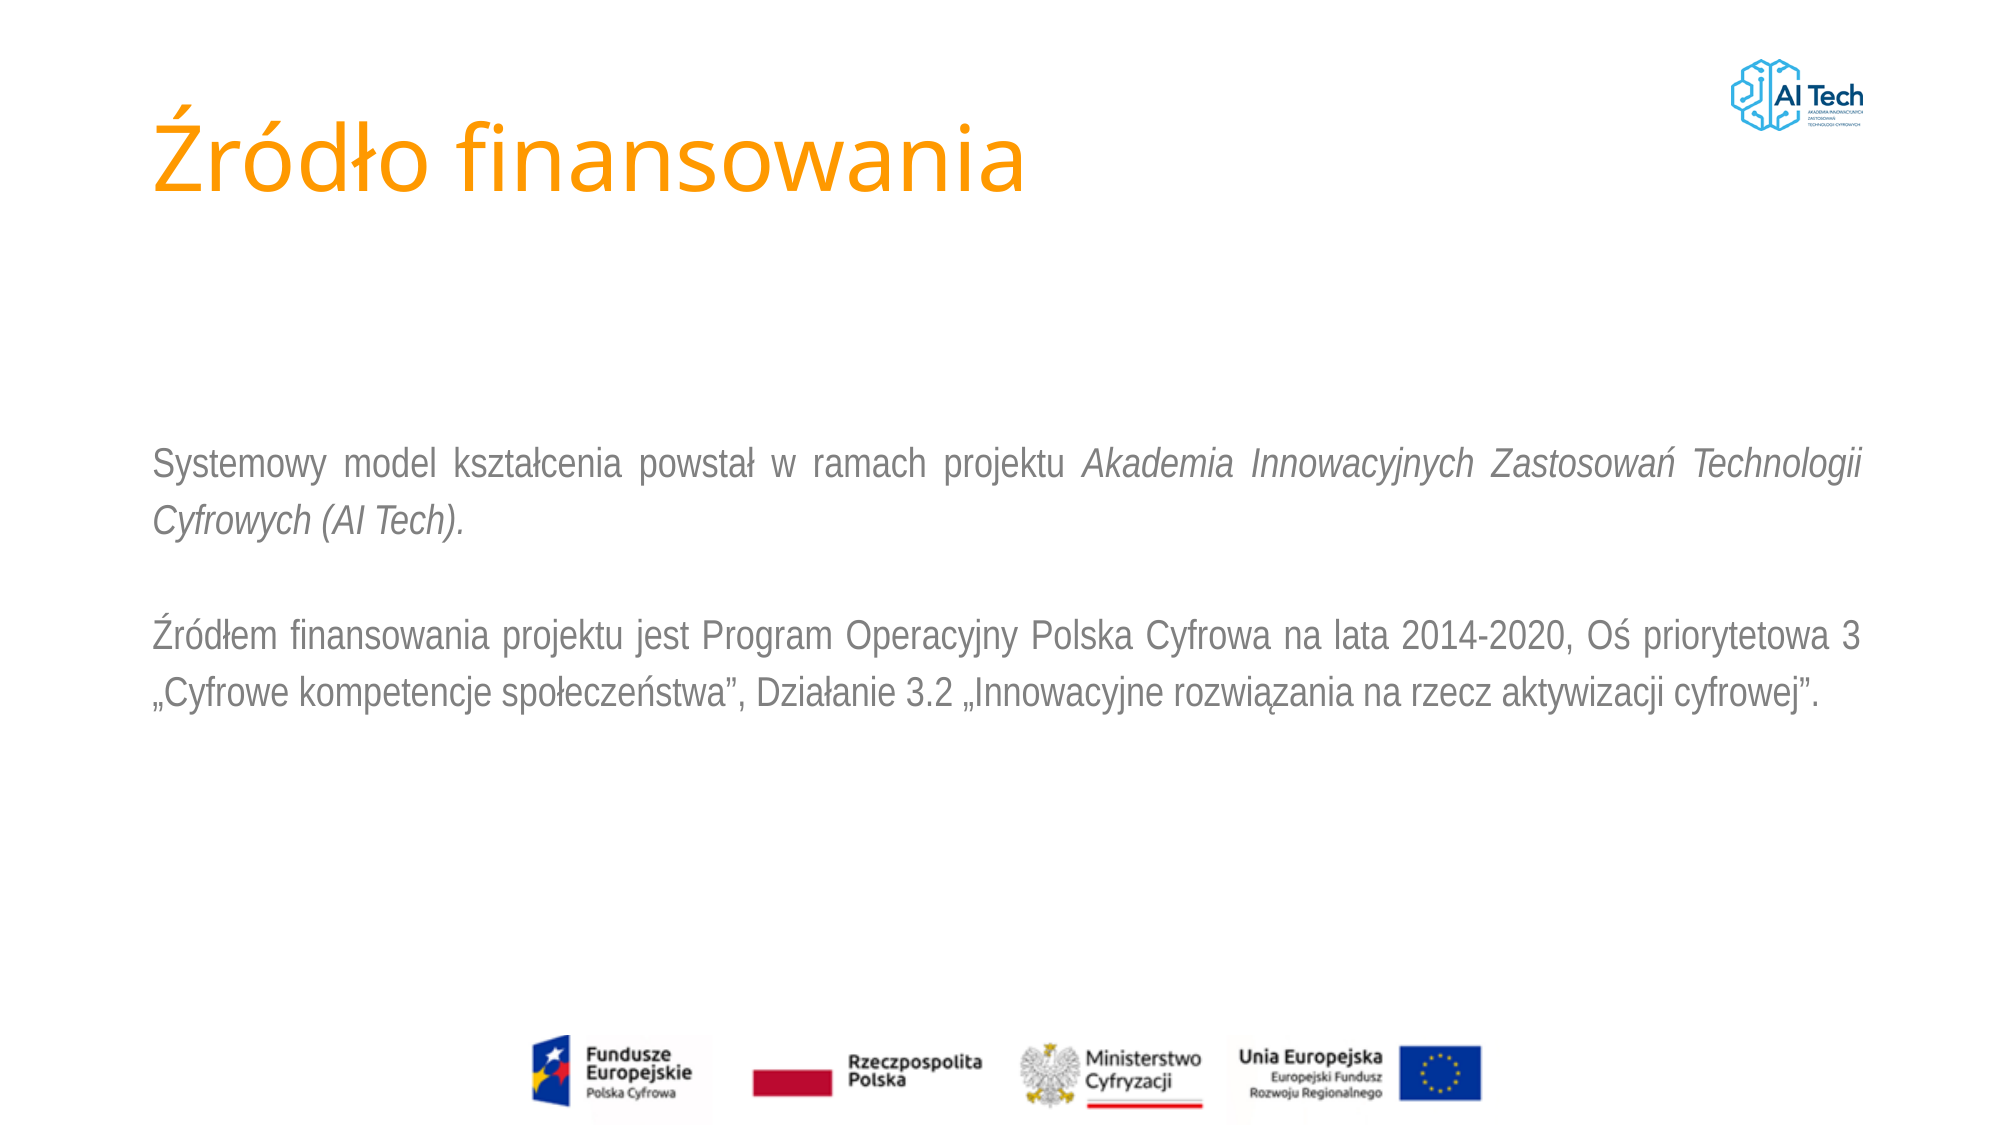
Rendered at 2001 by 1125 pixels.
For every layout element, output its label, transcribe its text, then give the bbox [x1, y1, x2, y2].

picture [499, 1036, 1501, 1125]
list Systemowy model kształcenia powstał w ramach projektu Akademia Innowacyjnych Zastosowań Technologii Cyfrowych (AI Tech). Źródłem finansowania projektu jest Program Operacyjny Polska Cyfrowa na lata 2014-2020, Oś priorytetowa 3 „Cyfrowe kompetencje społeczeństwa”, Działanie 3.2 „Innowacyjne rozwiązania na rzecz aktywizacji cyfrowej”. [137, 321, 1877, 1036]
title Źródło finansowania [137, 53, 1863, 271]
